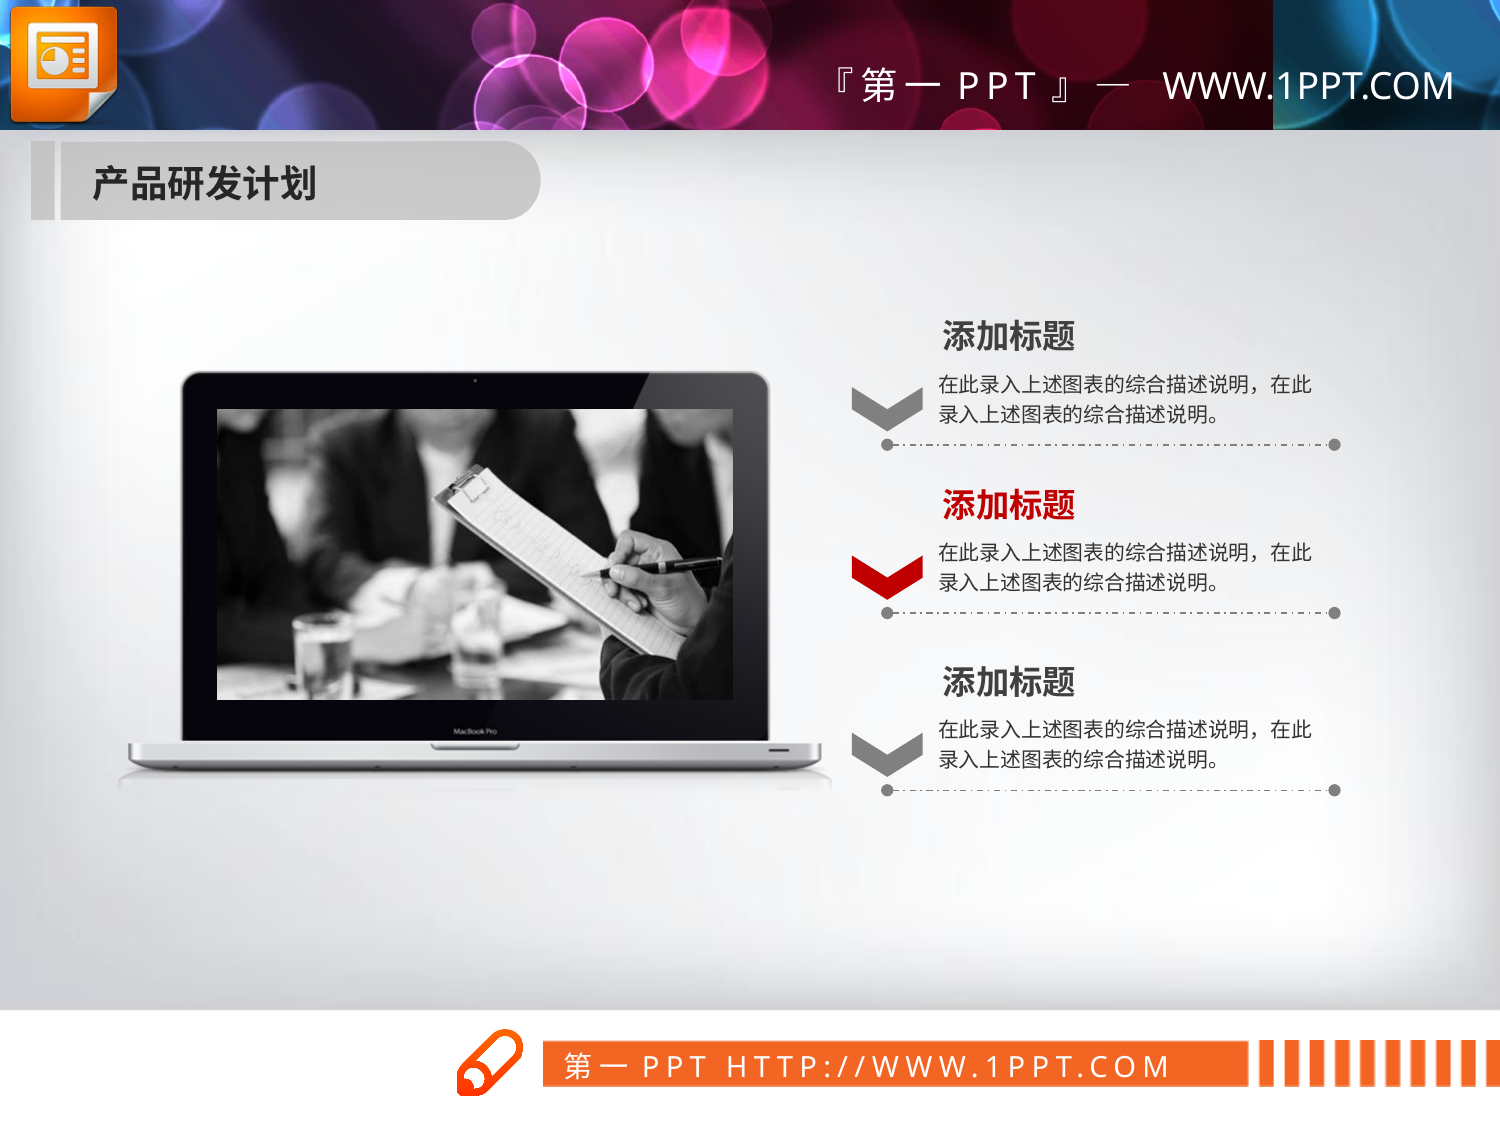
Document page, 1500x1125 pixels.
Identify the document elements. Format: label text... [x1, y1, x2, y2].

picture [0, 0, 1500, 1012]
picture [543, 1040, 1500, 1087]
text_box 在此录入上述图表的综合描述说明，在此录入上述图表的综合描述说明。 [927, 529, 1335, 601]
text_box [856, 387, 923, 432]
text_box [31, 141, 55, 220]
text_box 在此录入上述图表的综合描述说明，在此录入上述图表的综合描述说明。 [927, 360, 1335, 432]
text_box 添加标题 [931, 655, 1088, 706]
text_box 产品研发计划 [81, 154, 549, 211]
text_box 添加标题 [931, 309, 1088, 360]
text_box 添加标题 [931, 478, 1088, 529]
text_box [60, 141, 531, 220]
text_box 在此录入上述图表的综合描述说明，在此录入上述图表的综合描述说明。 [927, 706, 1335, 778]
text_box [856, 555, 923, 600]
text_box [856, 732, 923, 777]
